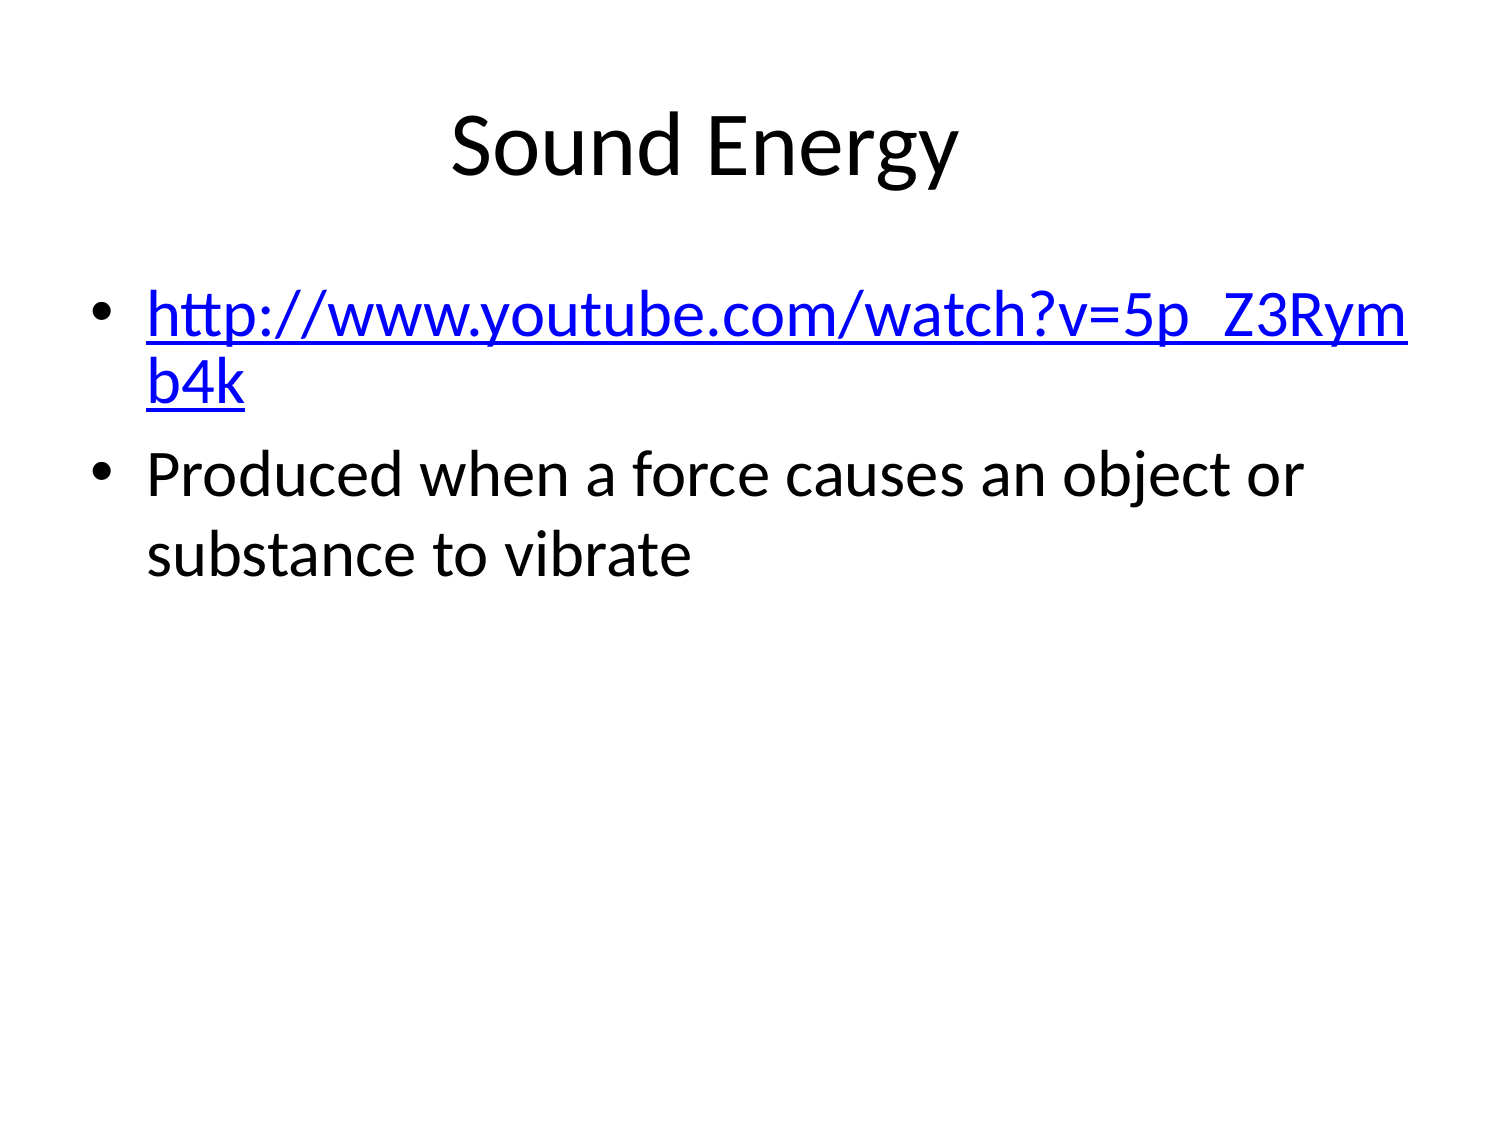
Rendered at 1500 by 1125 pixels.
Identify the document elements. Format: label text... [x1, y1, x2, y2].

list http://www.youtube.com/watch?v=5p_Z3Rymb4k Produced when a force causes an object or substance to vibrate [75, 262, 1425, 1005]
title Sound Energy [75, 45, 1425, 233]
